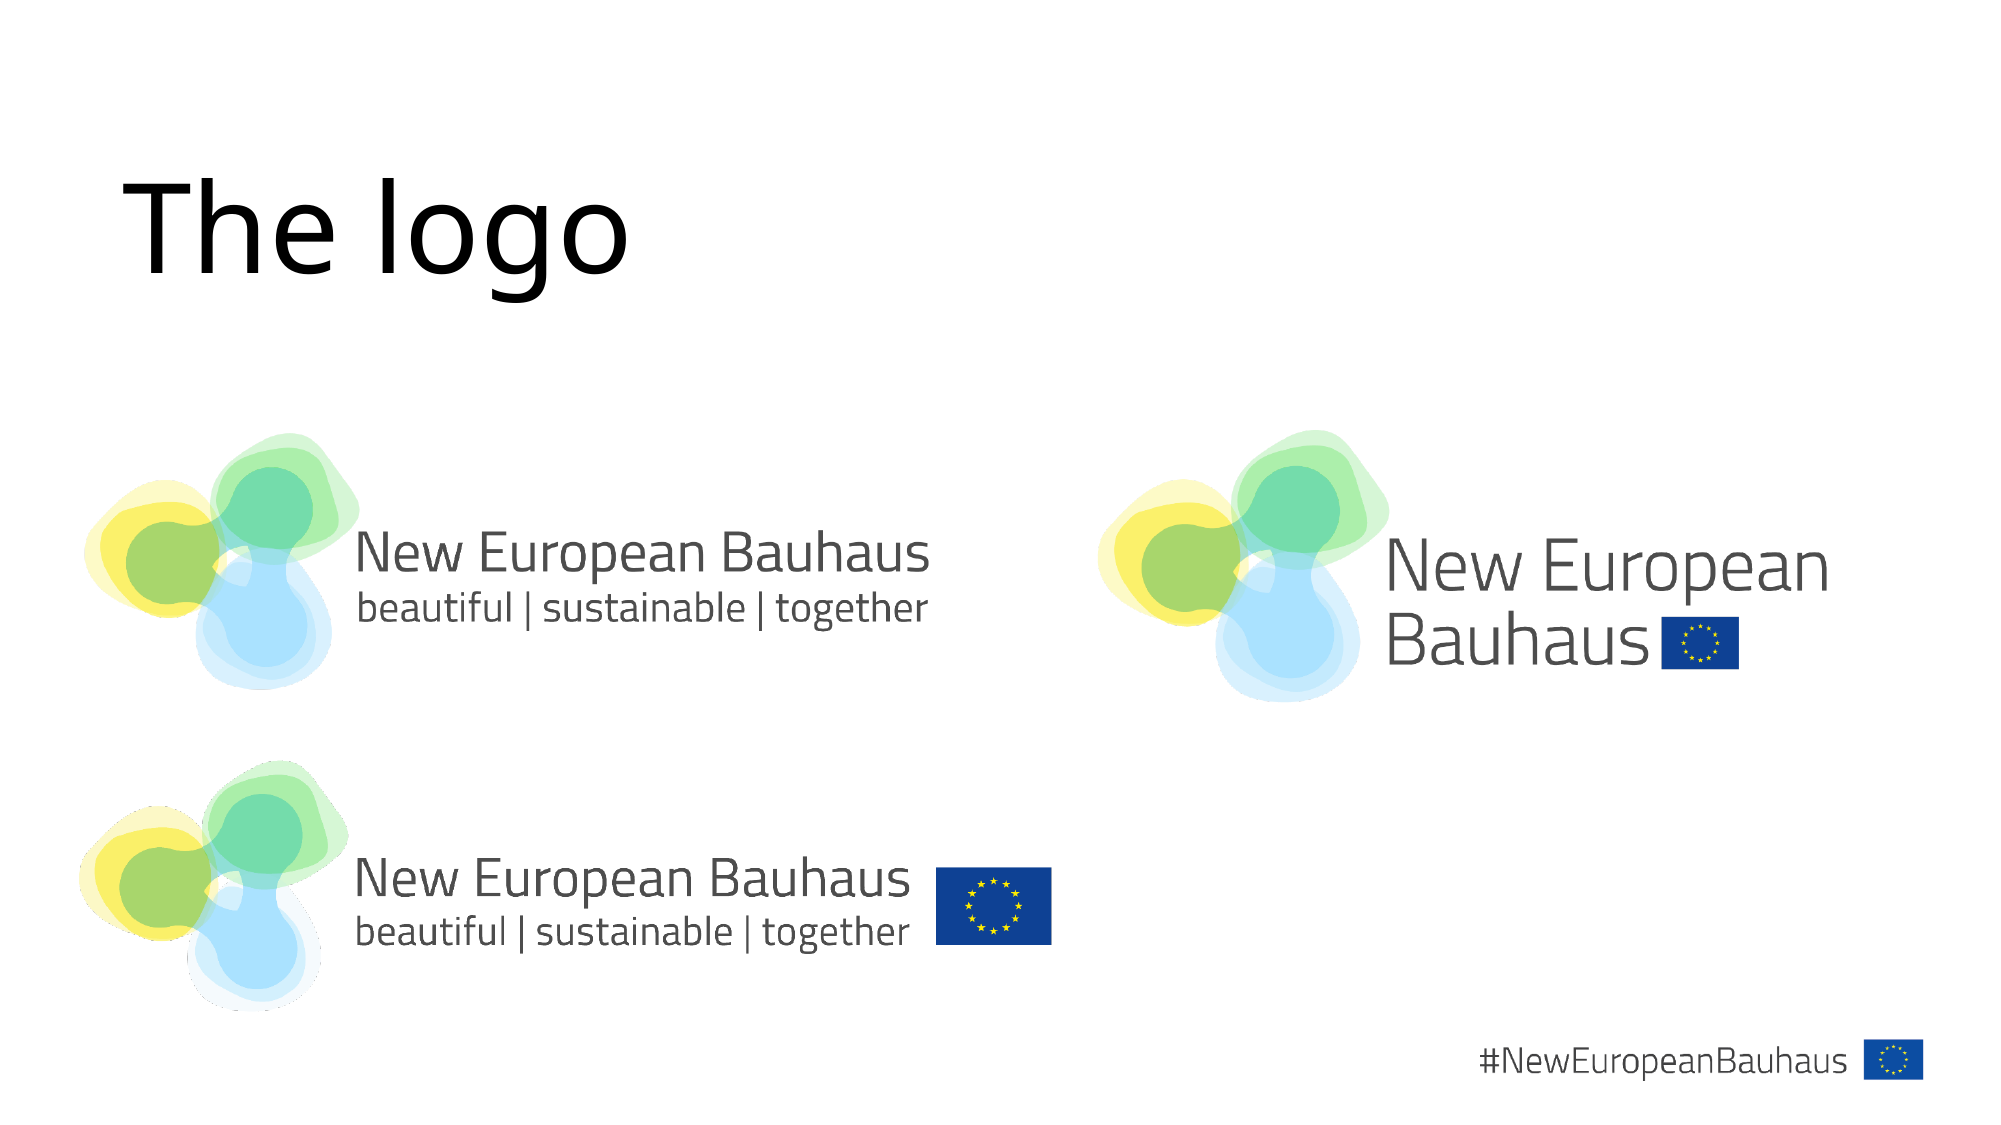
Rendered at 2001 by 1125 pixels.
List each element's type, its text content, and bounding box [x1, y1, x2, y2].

title The logo [107, 157, 1338, 550]
picture [1480, 1038, 1924, 1081]
picture [63, 415, 959, 700]
picture [63, 740, 1069, 1023]
picture [1083, 415, 1840, 715]
